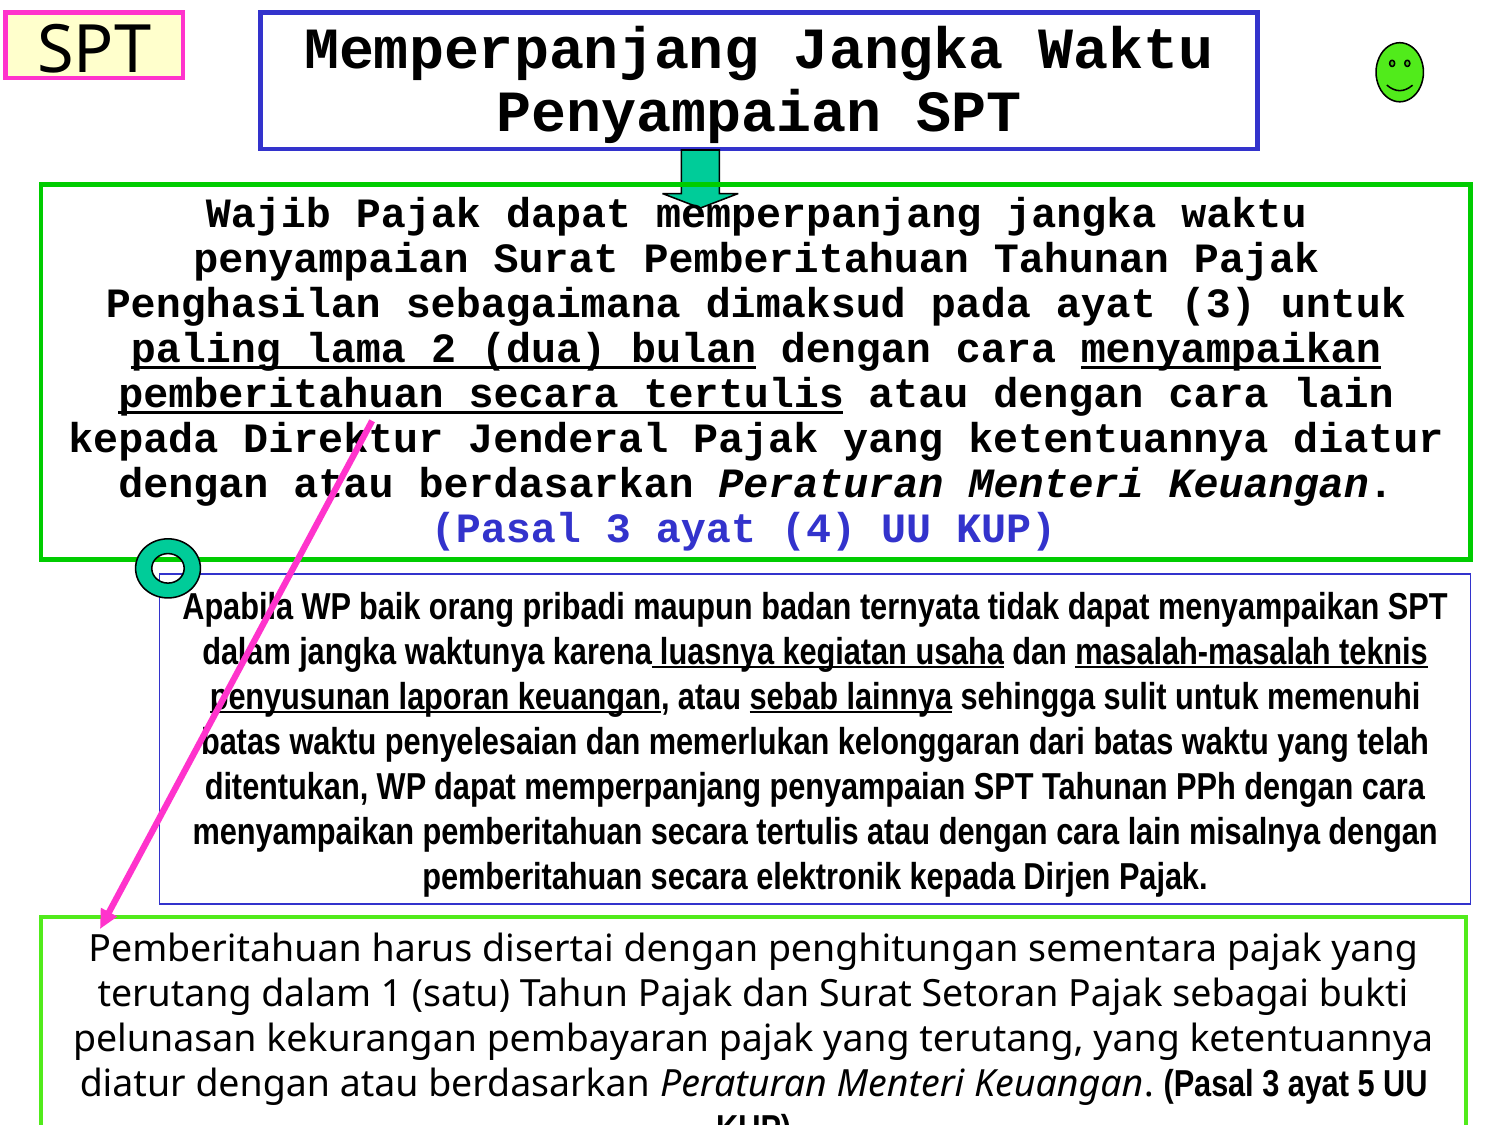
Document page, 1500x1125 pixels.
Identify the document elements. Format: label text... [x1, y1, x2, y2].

title Memperpanjang Jangka Waktu Penyampaian SPT [260, 12, 1259, 150]
text_box [100, 420, 373, 929]
text_box SPT [5, 12, 184, 79]
text_box [135, 538, 201, 598]
text_box [1376, 42, 1424, 102]
text_box Apabila WP baik orang pribadi maupun badan ternyata tidak dapat menyampaikan SPT dalam jangka waktunya karena luasnya kegiatan usaha dan masalah-masalah teknis penyusunan laporan keuangan, atau sebab lainnya sehingga sulit untuk memenuhi batas waktu penyelesaian dan memerlukan kelonggaran dari batas waktu yang telah ditentukan, WP dapat memperpanjang penyampaian SPT Tahunan PPh dengan cara menyampaikan pemberitahuan secara tertulis atau dengan cara lain misalnya dengan pemberitahuan secara elektronik kepada Dirjen Pajak. [159, 574, 1471, 905]
text_box Wajib Pajak dapat memperpanjang jangka waktu penyampaian Surat Pemberitahuan Tahunan Pajak Penghasilan sebagaimana dimaksud pada ayat (3) untuk paling lama 2 (dua) bulan dengan cara menyampaikan pemberitahuan secara tertulis atau dengan cara lain kepada Direktur Jenderal Pajak yang ketentuannya diatur dengan atau berdasarkan Peraturan Menteri Keuangan. (Pasal 3 ayat (4) UU KUP) [41, 184, 1471, 560]
text_box [681, 149, 720, 184]
text_box Pemberitahuan harus disertai dengan penghitungan sementara pajak yang terutang dalam 1 (satu) Tahun Pajak dan Surat Setoran Pajak sebagai bukti pelunasan kekurangan pembayaran pajak yang terutang, yang ketentuannya diatur dengan atau berdasarkan Peraturan Menteri Keuangan. (Pasal 3 ayat 5 UU KUP) [41, 916, 1467, 1125]
